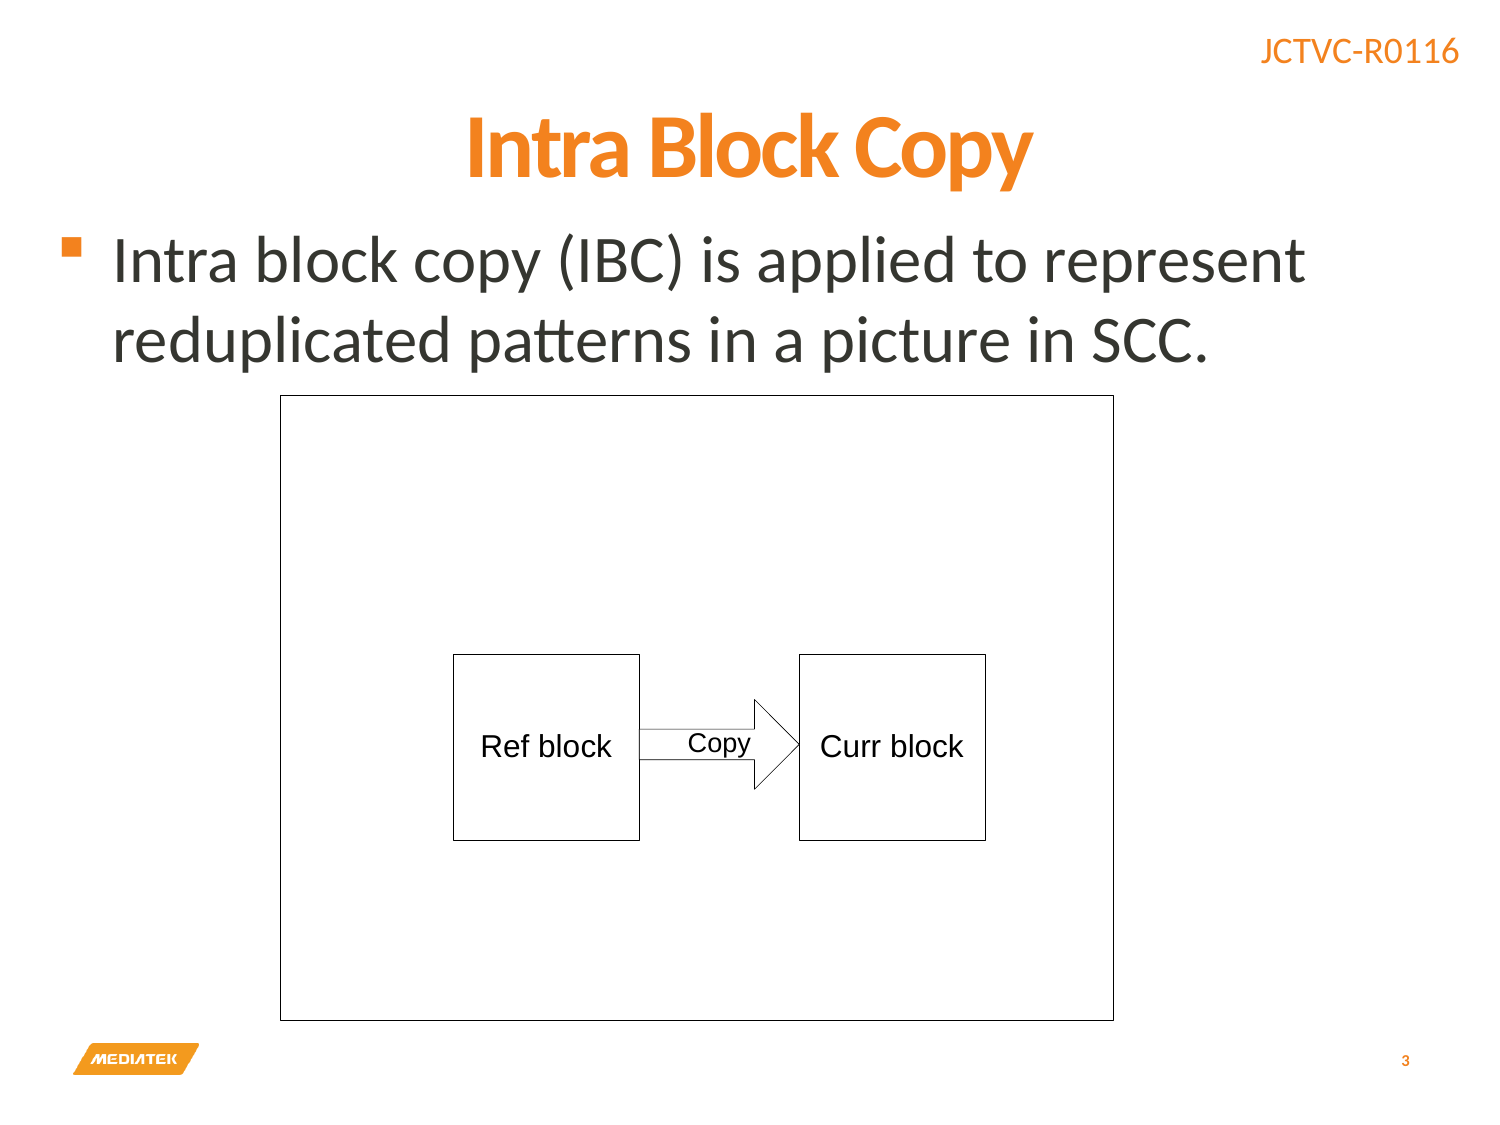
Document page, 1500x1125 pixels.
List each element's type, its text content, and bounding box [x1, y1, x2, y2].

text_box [277, 391, 1117, 1024]
slide_number 3 [1251, 1029, 1425, 1090]
list Intra block copy (IBC) is applied to represent reduplicated patterns in a picture in SCC. [41, 208, 1425, 990]
title Intra Block Copy [75, 99, 1425, 208]
picture [73, 1043, 199, 1075]
